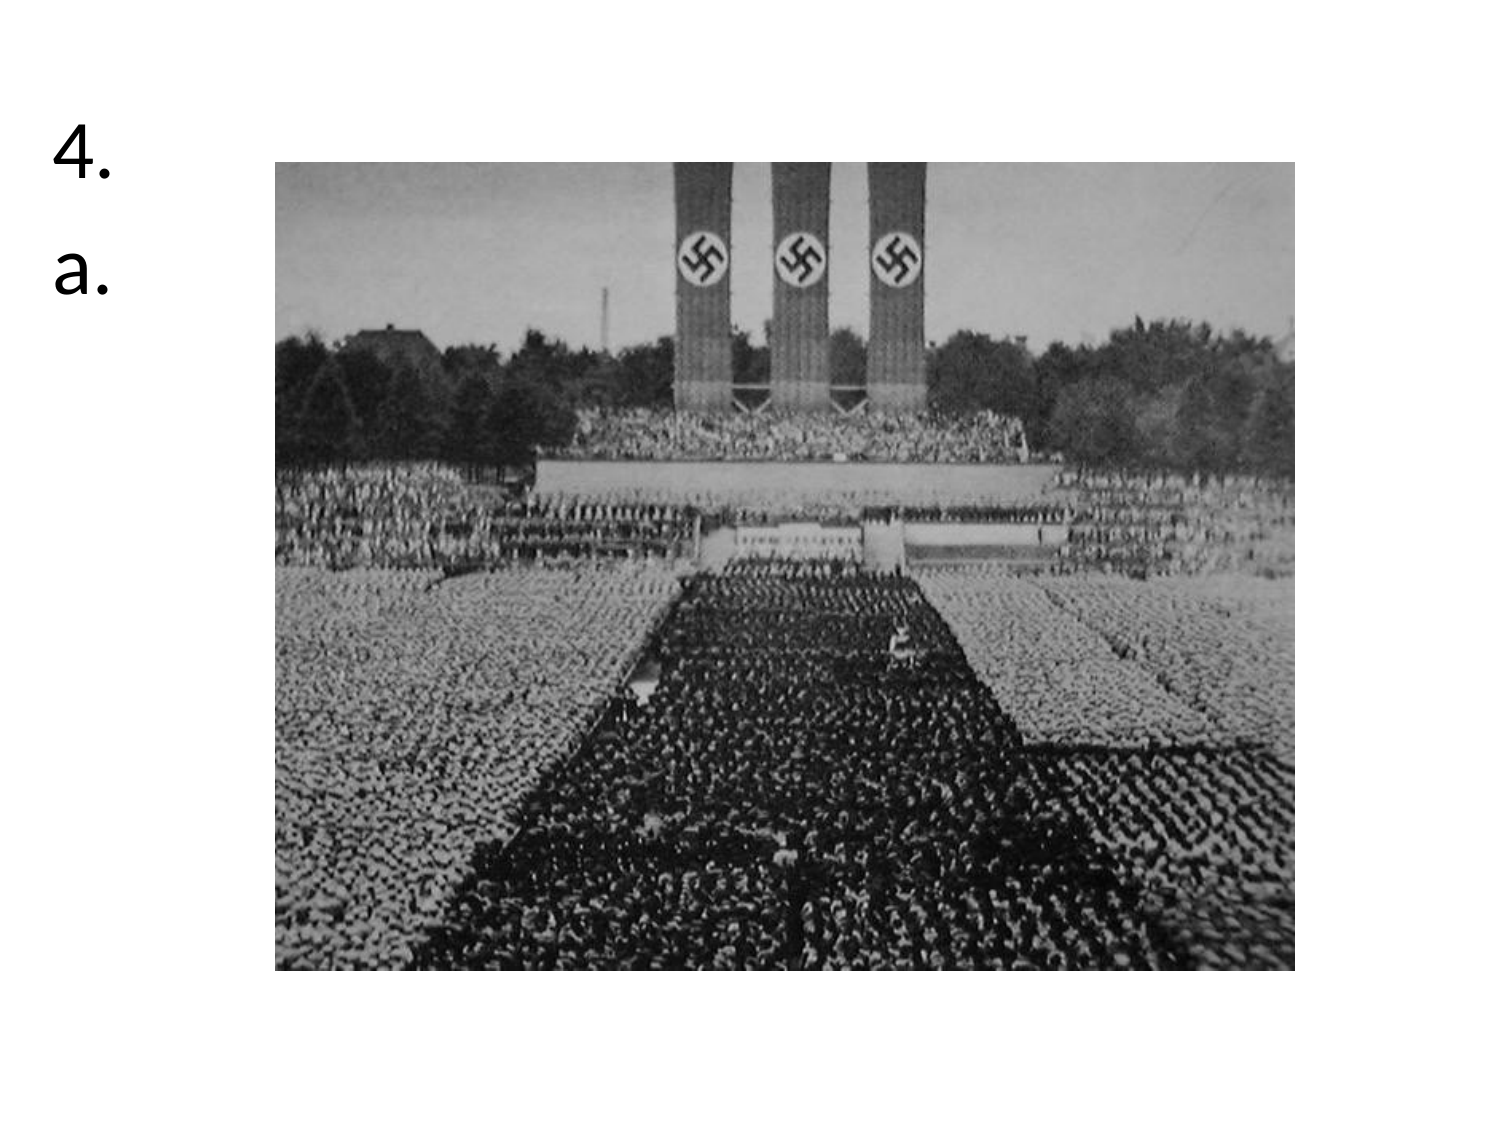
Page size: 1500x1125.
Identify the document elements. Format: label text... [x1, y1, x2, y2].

list 4. a. [37, 87, 413, 538]
picture [274, 162, 1295, 971]
